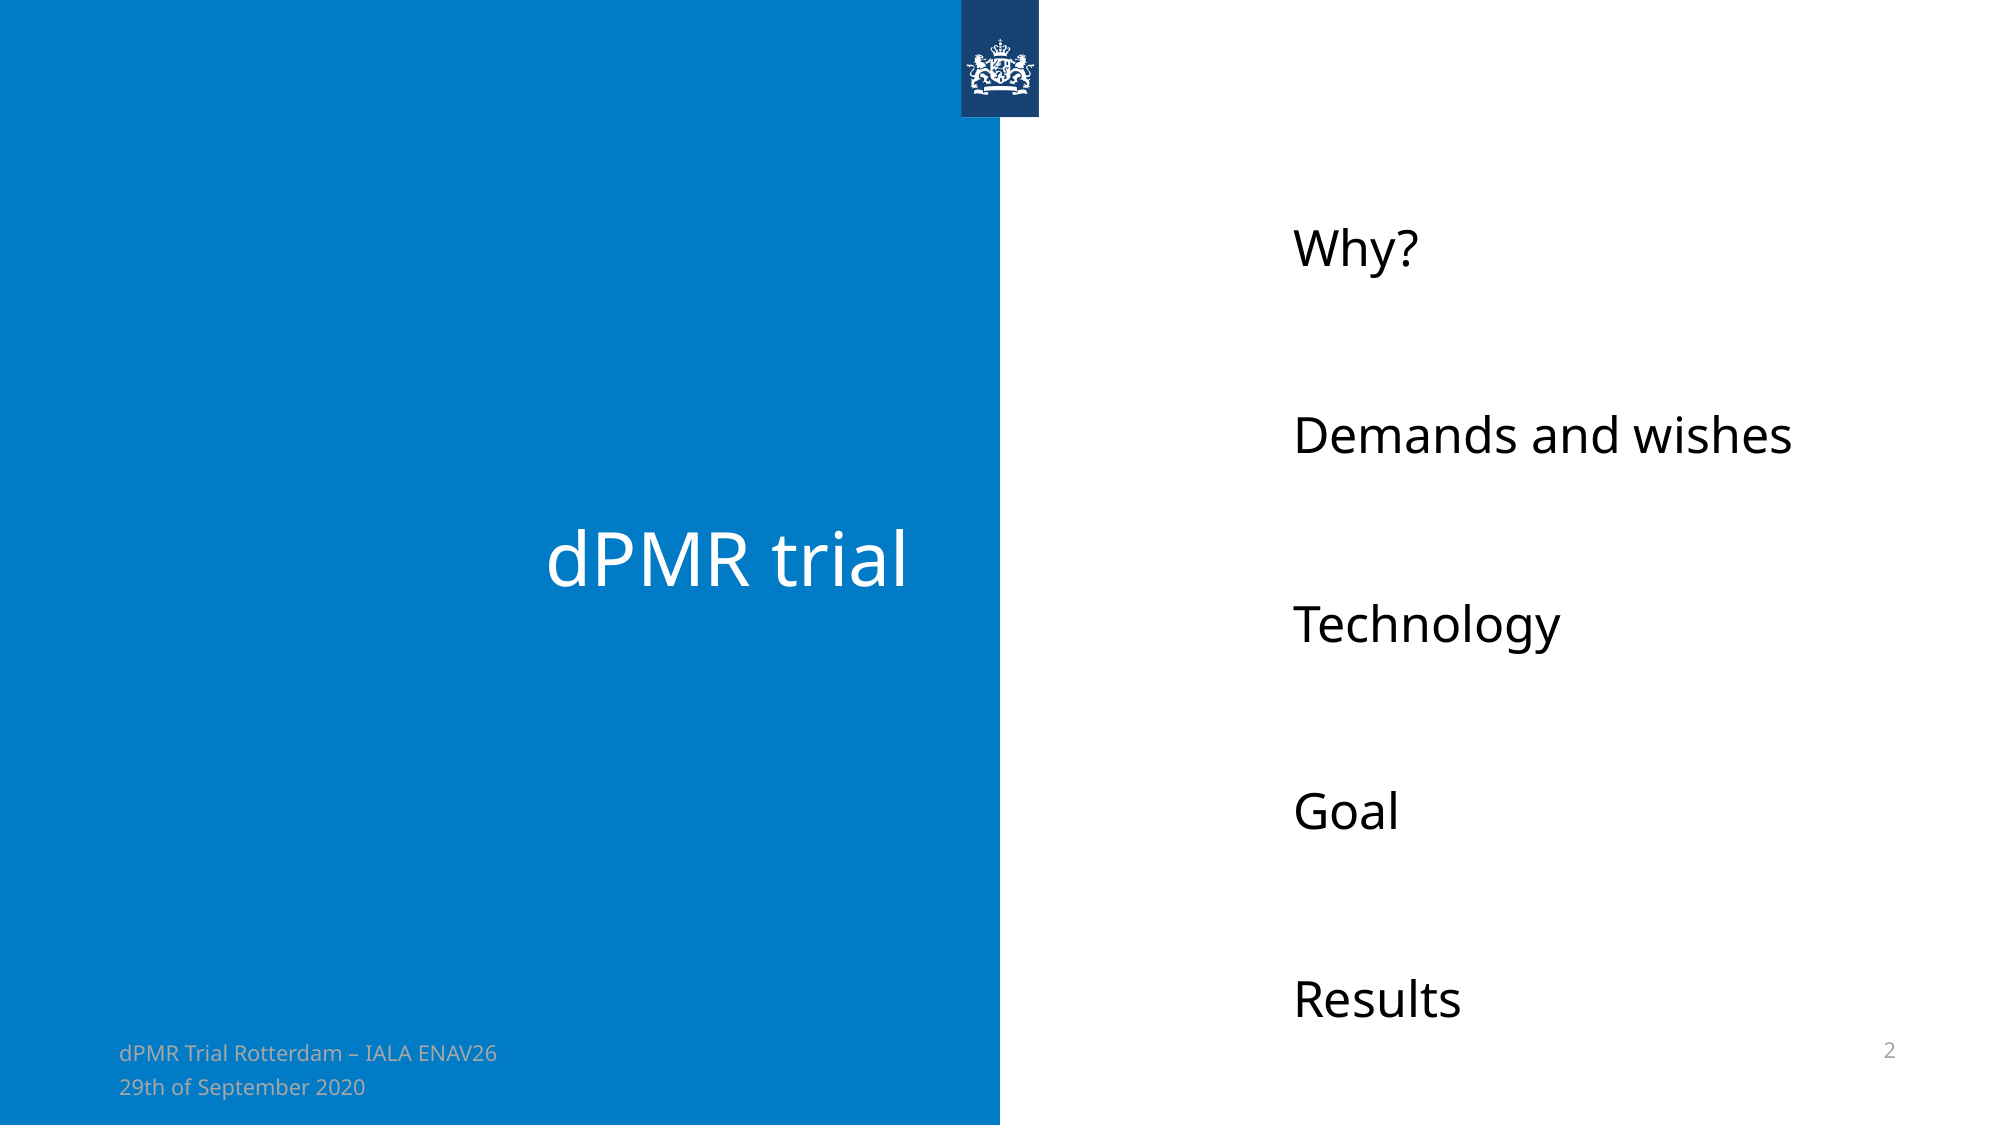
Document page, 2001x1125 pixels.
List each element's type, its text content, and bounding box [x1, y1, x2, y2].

list Why? [1278, 150, 1897, 285]
title dPMR trial [104, 432, 925, 693]
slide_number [104, 1074, 925, 1117]
picture [924, 0, 1075, 166]
slide_number 2 [1074, 1020, 1897, 1074]
list Goal [1278, 713, 1897, 849]
footer dPMR Trial Rotterdam – IALA ENAV26 [104, 1020, 925, 1074]
list Results [1278, 901, 1897, 1020]
list Technology [1278, 526, 1897, 661]
list Demands and wishes [1278, 338, 1897, 473]
